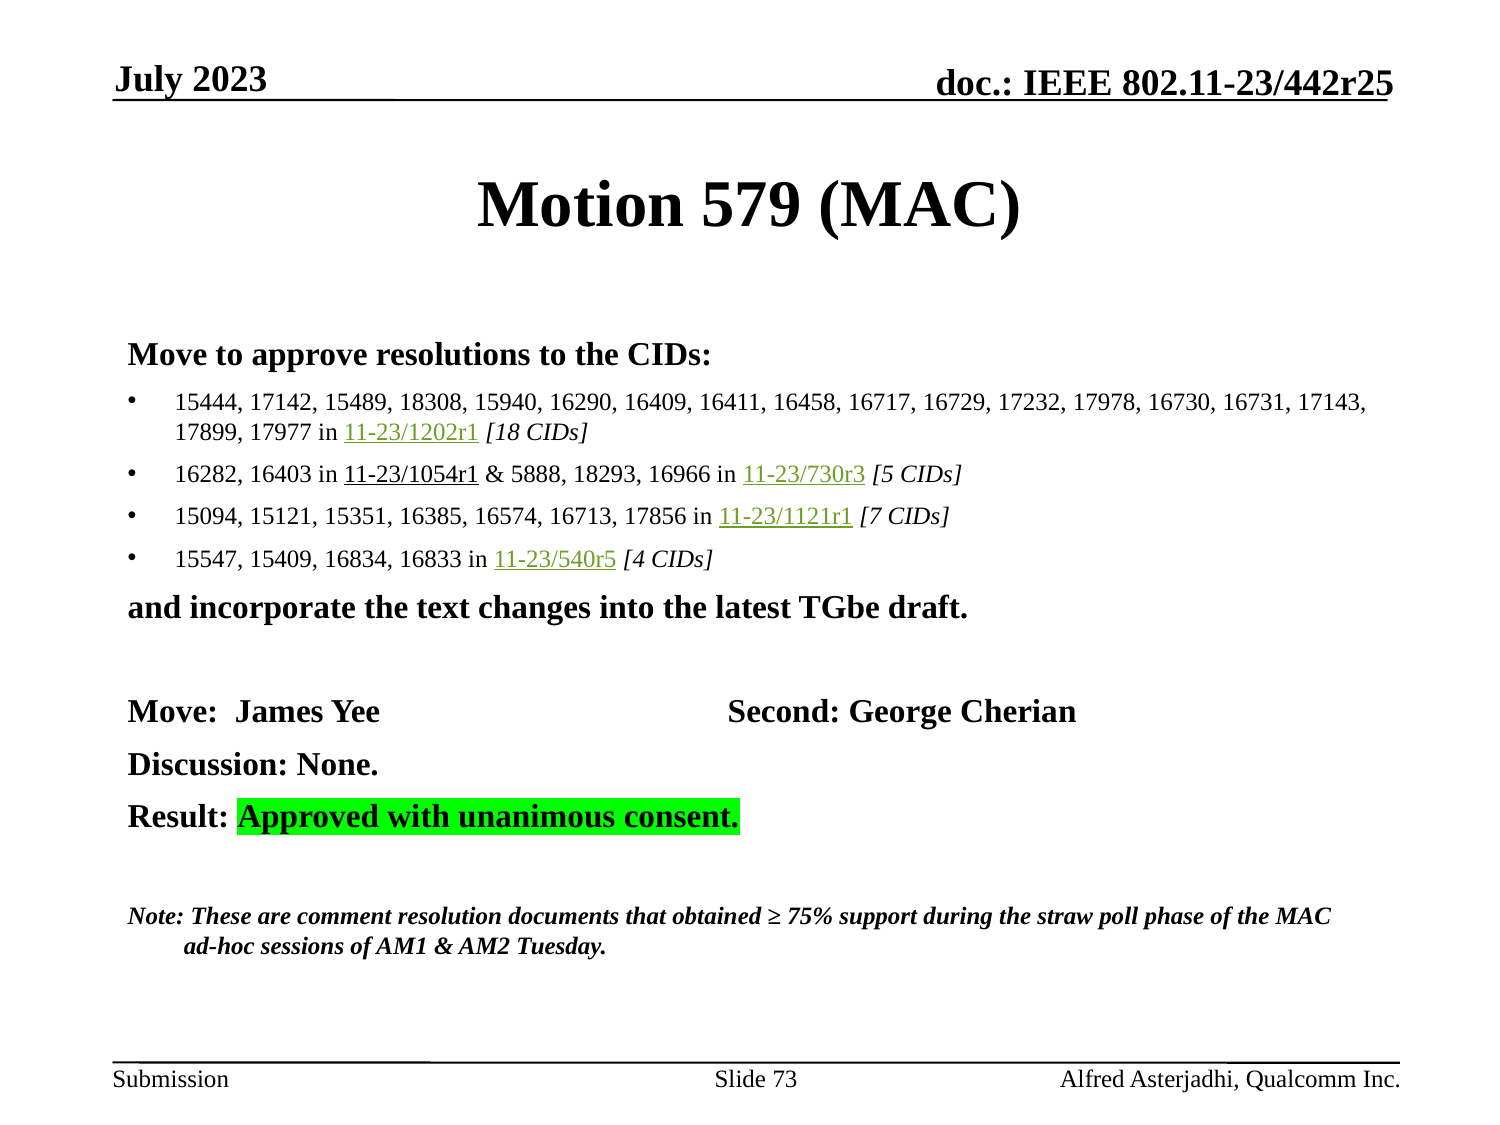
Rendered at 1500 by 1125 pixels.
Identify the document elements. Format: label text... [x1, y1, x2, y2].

title Motion 579 (MAC) [112, 112, 1388, 288]
slide_number Slide 73 [712, 1061, 800, 1123]
footer Alfred Asterjadhi, Qualcomm Inc. [878, 1061, 1402, 1093]
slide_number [114, 54, 423, 100]
list Move to approve resolutions to the CIDs: 15444, 17142, 15489, 18308, 15940, 16290, 16409, 16411, 16458, 16717, 16729, 17232, 17978, 16730, 16731, 17143, 17899, 17977 in 11-23/1202r1 [18 CIDs] 16282, 16403 in 11-23/1054r1 & 5888, 18293, 16966 in 11-23/730r3 [5 CIDs] 15094, 15121, 15351, 16385, 16574, 16713, 17856 in 11-23/1121r1 [7 CIDs] 15547, 15409, 16834, 16833 in 11-23/540r5 [4 CIDs] and incorporate the text changes into the latest TGbe draft. Move: James Yee Second: George Cherian Discussion: None. Result: Approved with unanimous consent. Note: These are comment resolution documents that obtained ≥ 75% support during the straw poll phase of the MAC ad-hoc sessions of AM1 & AM2 Tuesday. [112, 324, 1388, 1063]
